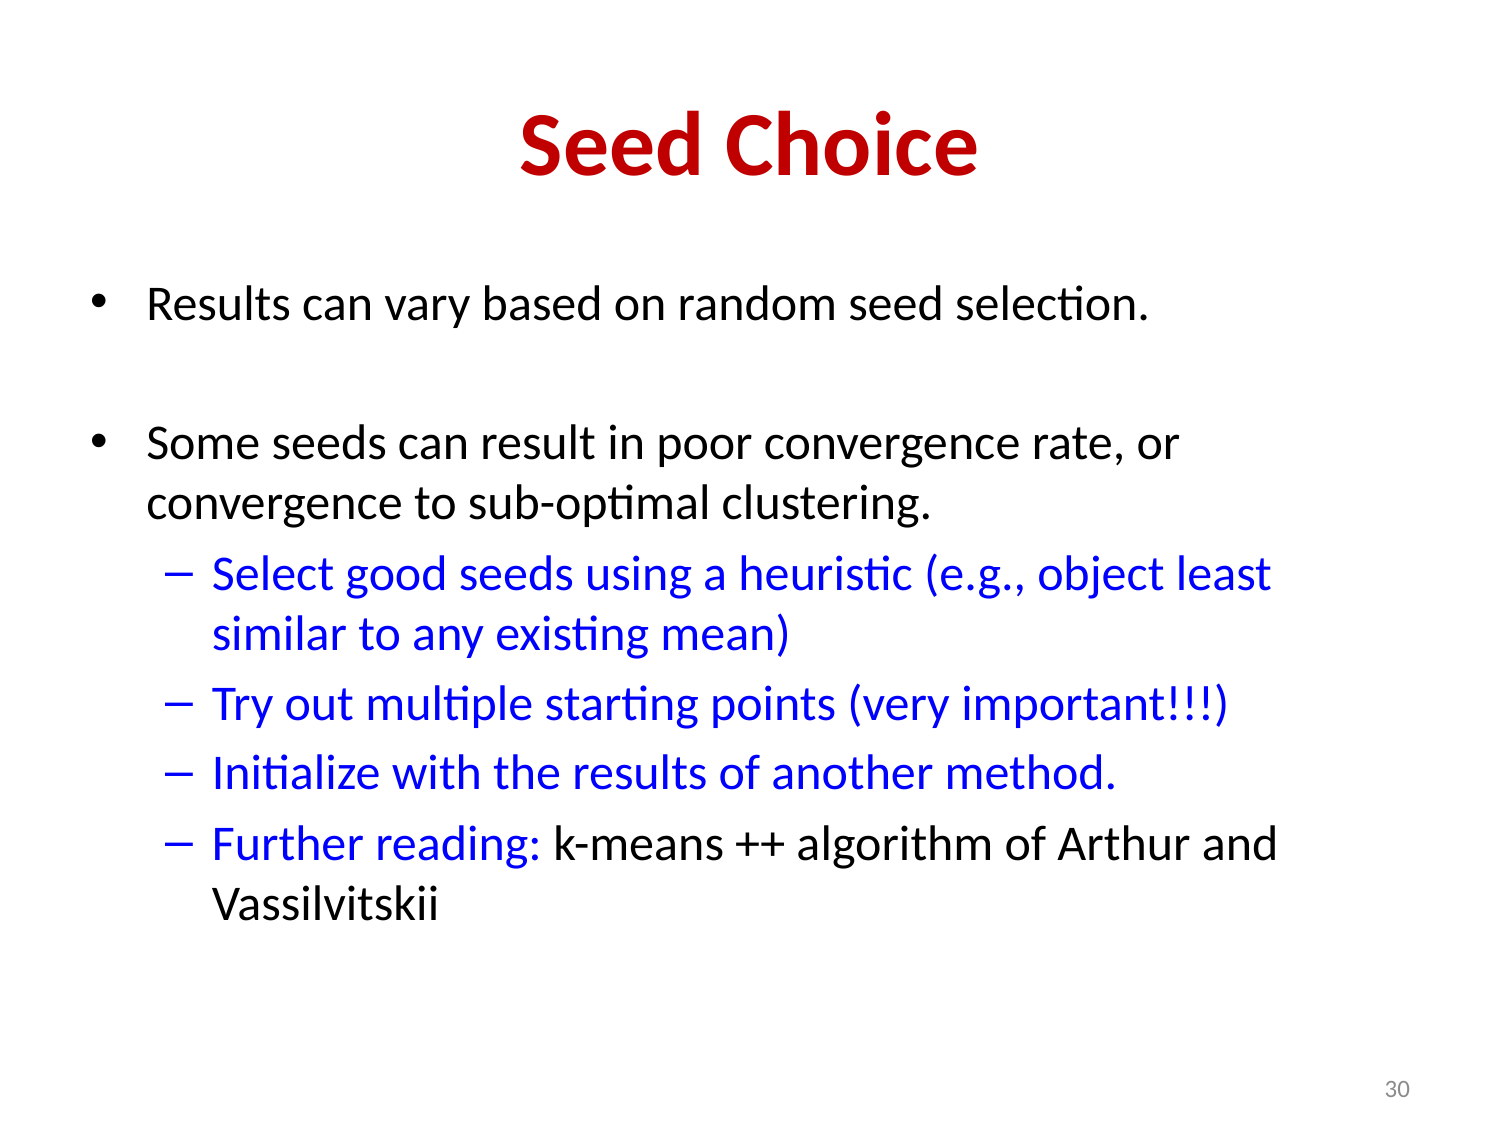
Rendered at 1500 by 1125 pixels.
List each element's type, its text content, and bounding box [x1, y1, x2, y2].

title Seed Choice [75, 45, 1425, 233]
list Results can vary based on random seed selection. Some seeds can result in poor convergence rate, or convergence to sub-optimal clustering. Select good seeds using a heuristic (e.g., object least similar to any existing mean) Try out multiple starting points (very important!!!) Initialize with the results of another method. Further reading: k-means ++ algorithm of Arthur and Vassilvitskii [75, 262, 1425, 1075]
